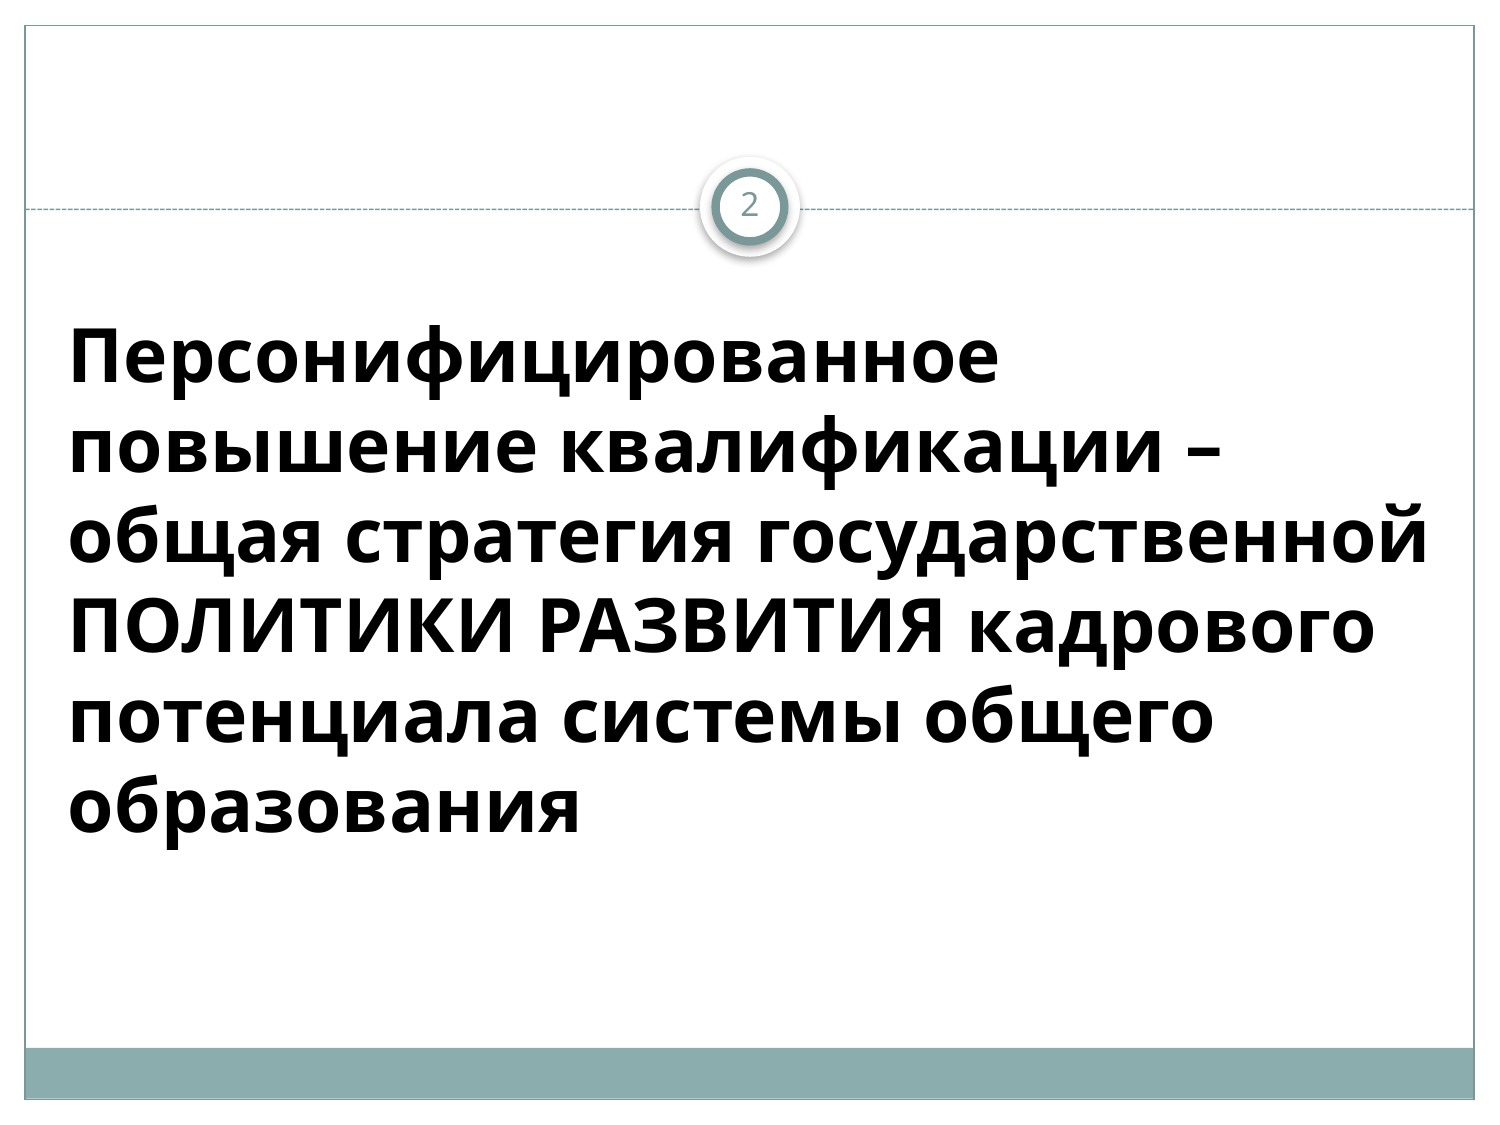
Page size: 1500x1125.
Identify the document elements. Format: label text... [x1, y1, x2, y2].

text_box Персонифицированное повышение квалификации – общая стратегия государственной ПОЛИТИКИ РАЗВИТИЯ кадрового потенциала системы общего образования [53, 300, 1459, 855]
slide_number 2 [712, 170, 788, 243]
